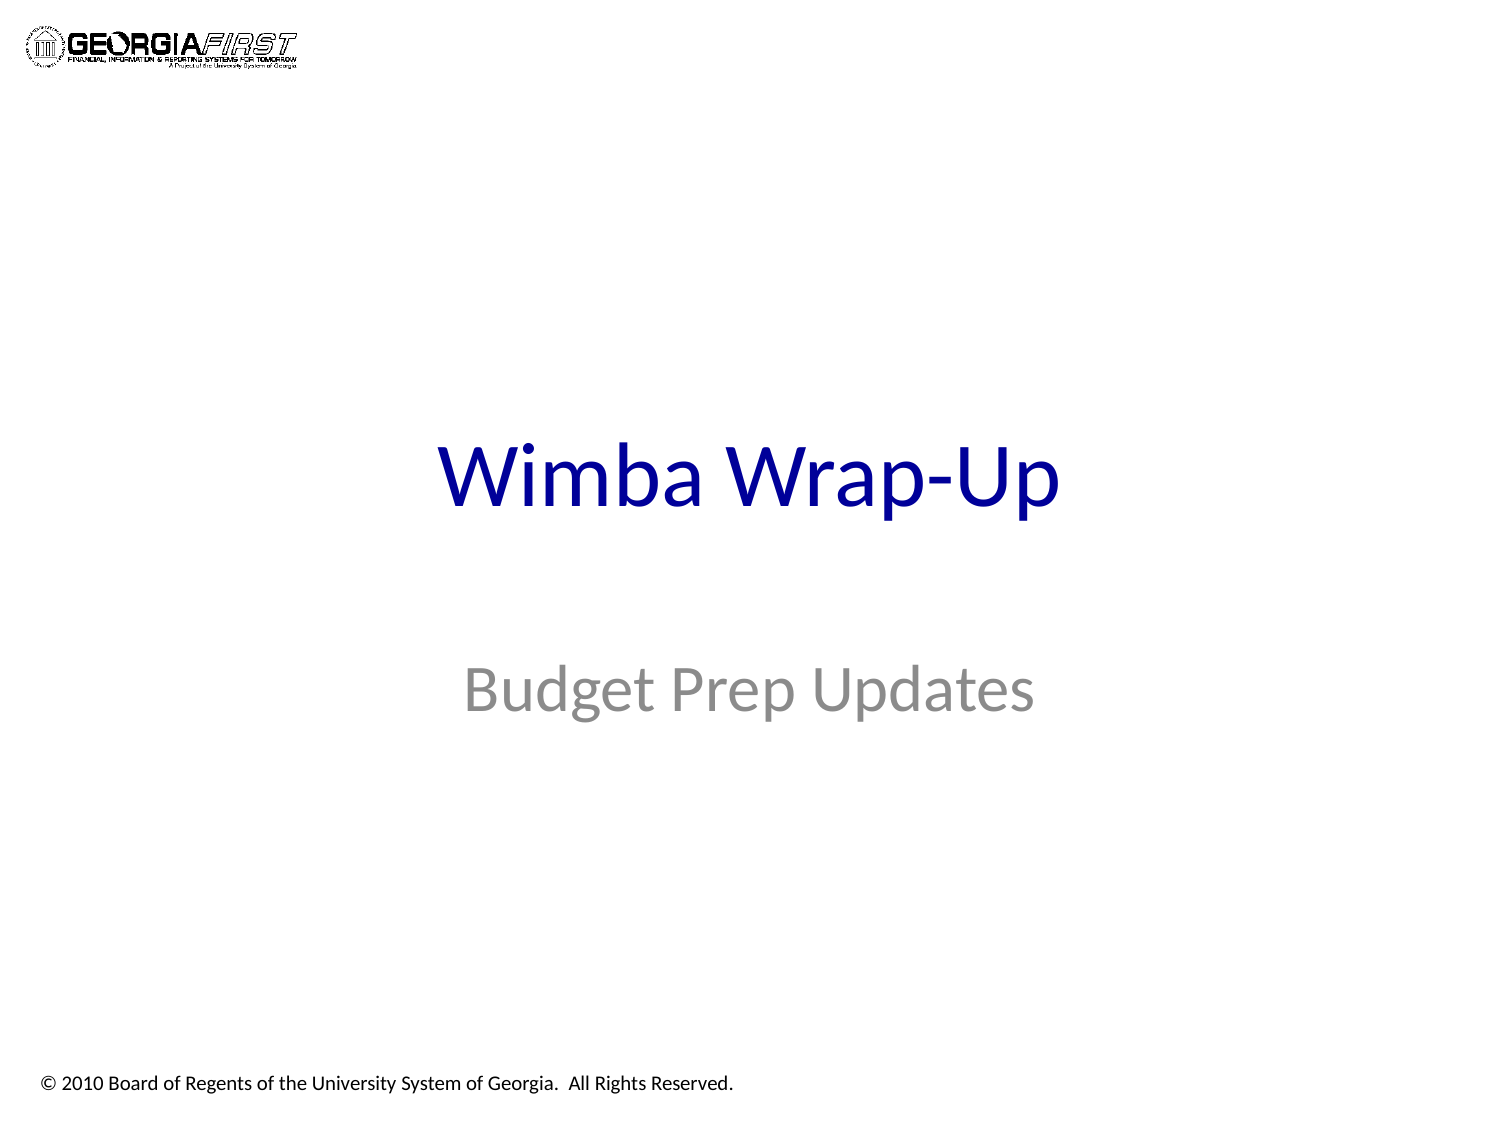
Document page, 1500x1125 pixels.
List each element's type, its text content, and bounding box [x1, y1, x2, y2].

subtitle Budget Prep Updates [225, 637, 1275, 925]
picture [24, 24, 297, 70]
title Wimba Wrap-Up [112, 349, 1388, 591]
